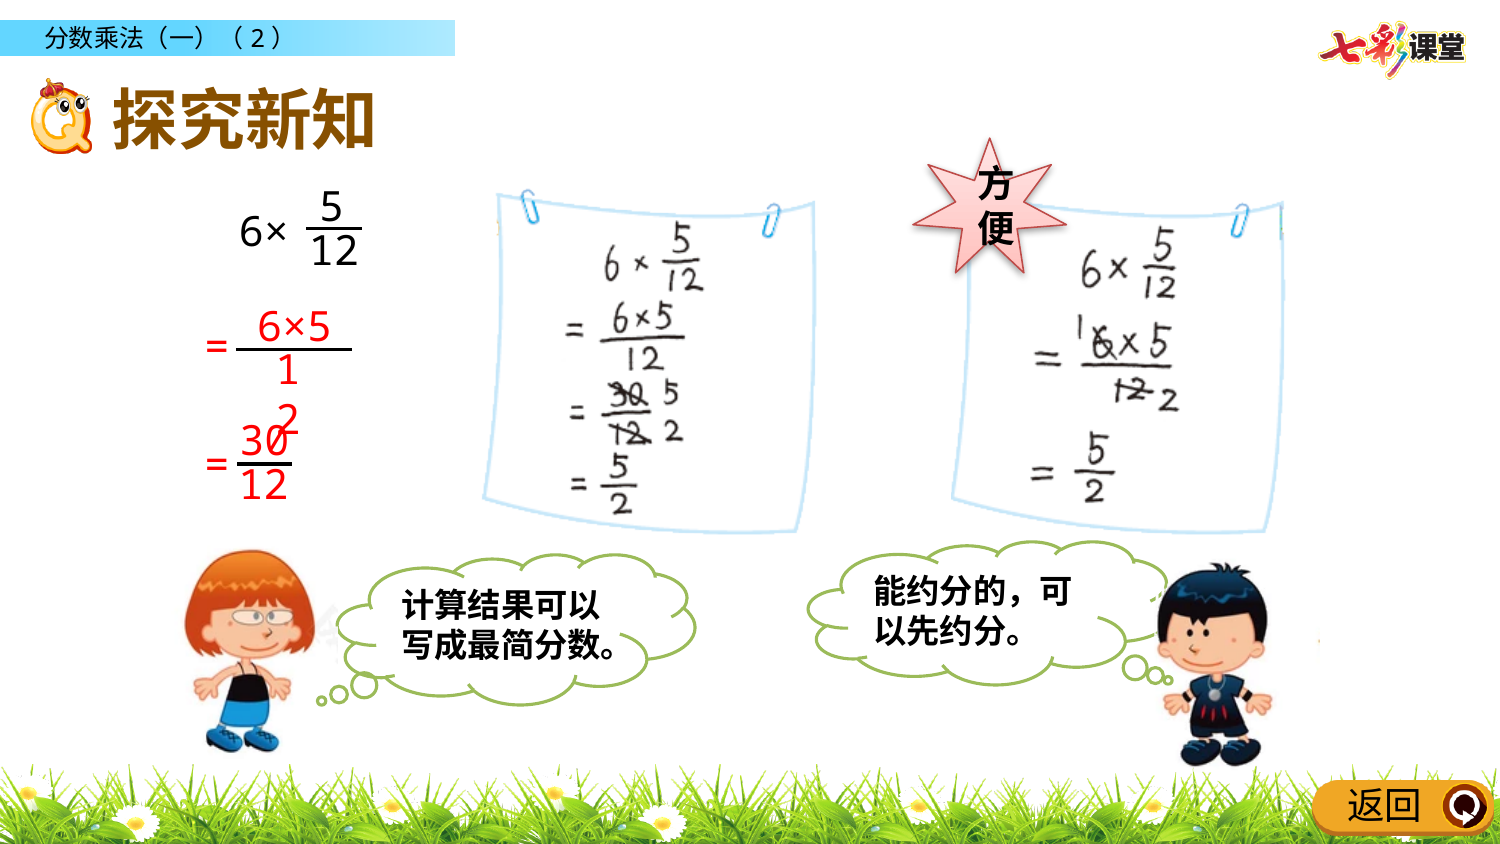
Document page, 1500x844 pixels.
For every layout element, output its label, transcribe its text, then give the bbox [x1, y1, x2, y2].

picture [31, 78, 92, 154]
text_box 探究新知 [100, 72, 404, 164]
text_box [189, 291, 353, 402]
picture [1316, 20, 1468, 80]
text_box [808, 532, 1321, 786]
text_box 6× [224, 197, 292, 262]
text_box 方便 [927, 163, 967, 189]
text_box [171, 541, 696, 759]
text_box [297, 172, 371, 283]
picture [950, 178, 1292, 538]
picture [0, 764, 1500, 844]
text_box 方便 [974, 137, 1005, 177]
picture [470, 175, 821, 538]
text_box 方便 [912, 206, 945, 229]
text_box 方便 [1012, 163, 1052, 177]
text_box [189, 406, 301, 517]
